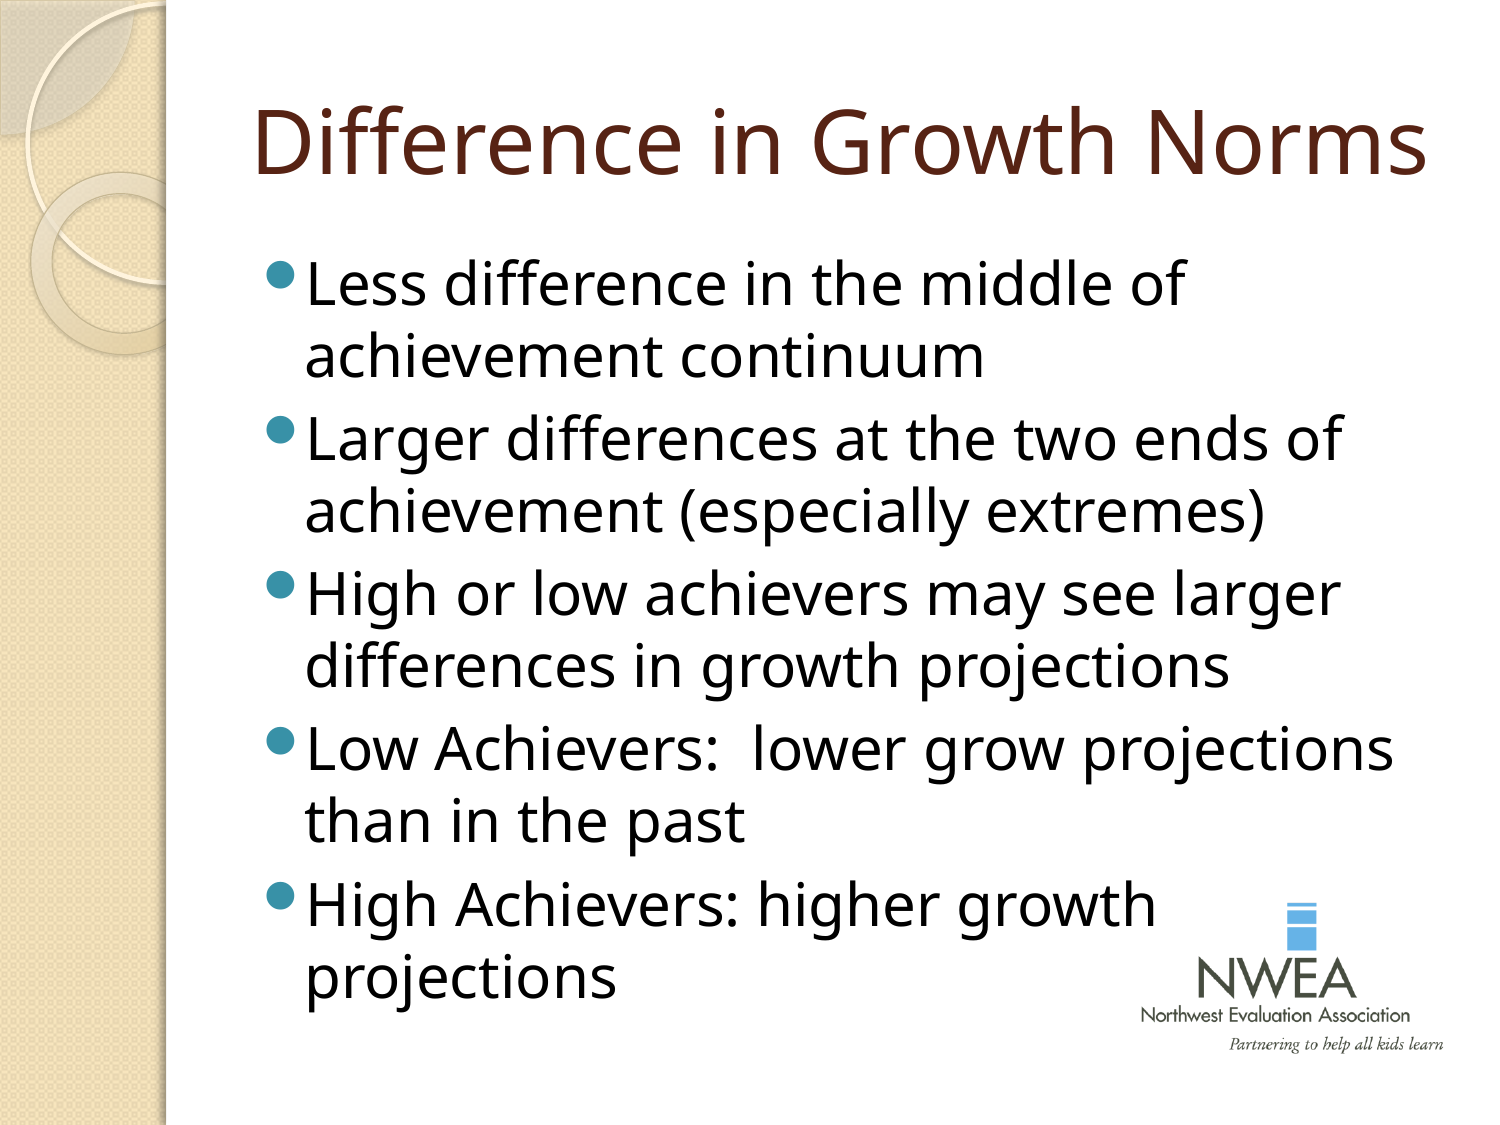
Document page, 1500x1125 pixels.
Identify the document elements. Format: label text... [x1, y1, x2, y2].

title Difference in Growth Norms [235, 45, 1466, 233]
picture [1112, 874, 1473, 1082]
list Less difference in the middle of achievement continuum Larger differences at the two ends of achievement (especially extremes) High or low achievers may see larger differences in growth projections Low Achievers: lower grow projections than in the past High Achievers: higher growth projections [235, 237, 1466, 1025]
